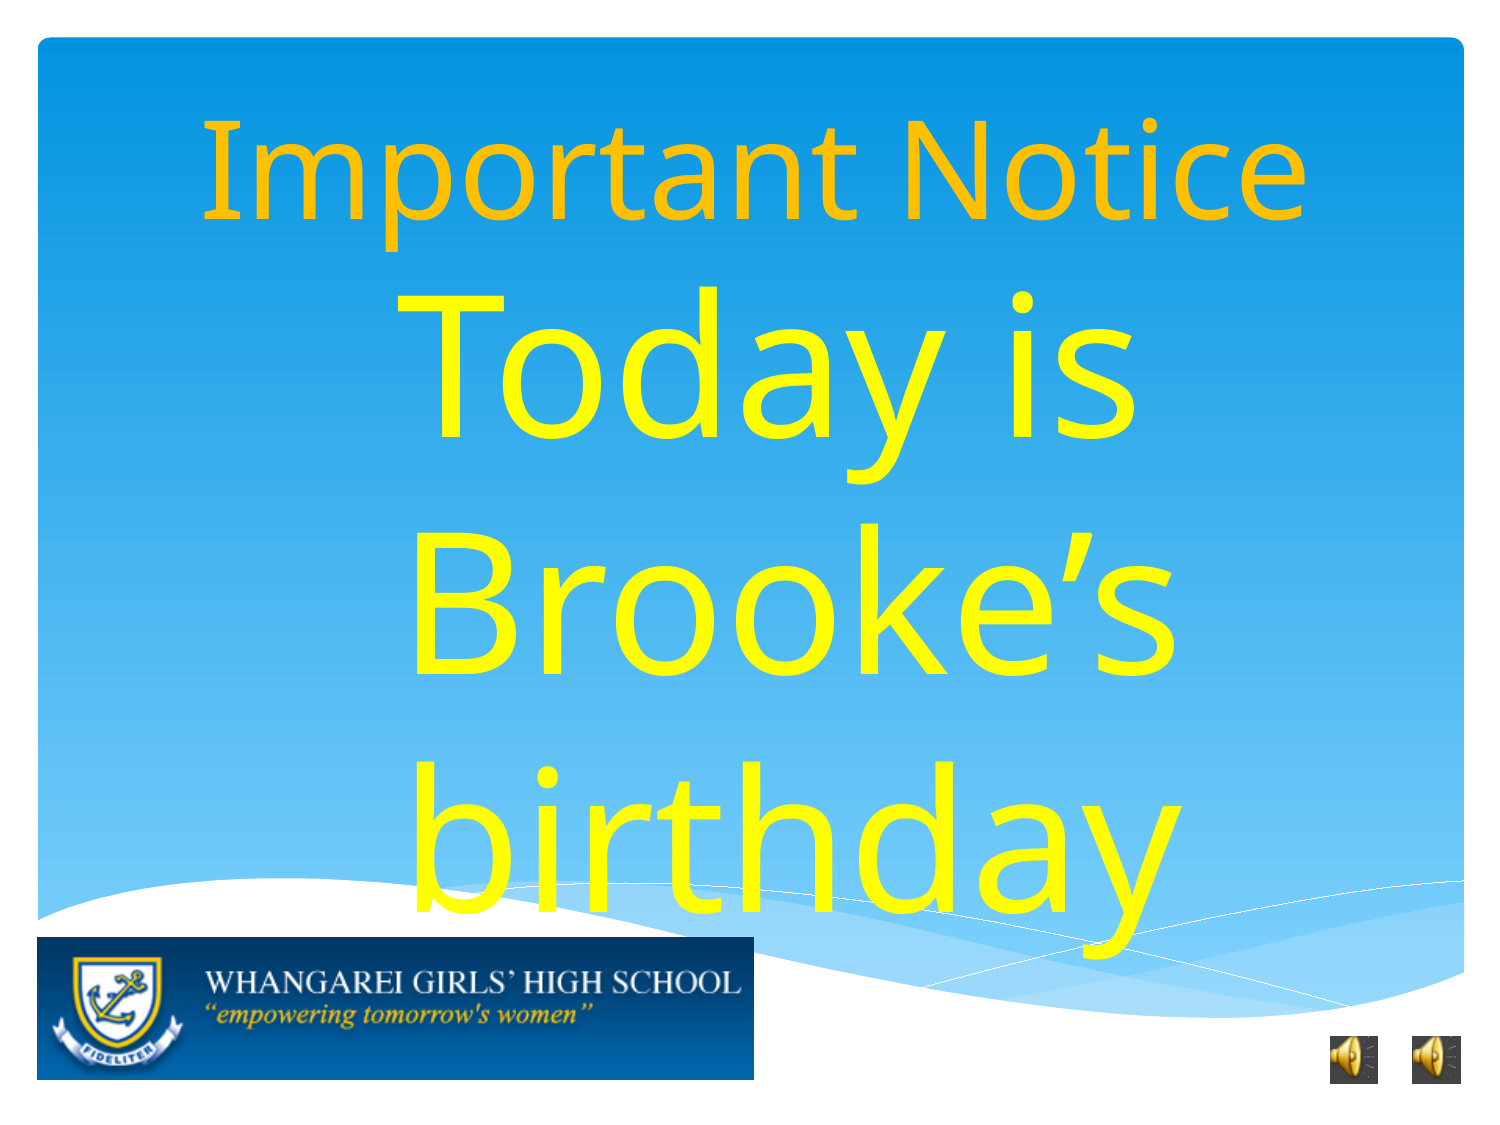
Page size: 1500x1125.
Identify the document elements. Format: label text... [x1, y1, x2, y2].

picture [1411, 1034, 1462, 1086]
text_box Important Notice [149, 37, 1362, 255]
picture [37, 937, 754, 1080]
text_box Today is Brooke’s birthday [149, 231, 1391, 963]
picture [1328, 1034, 1380, 1086]
